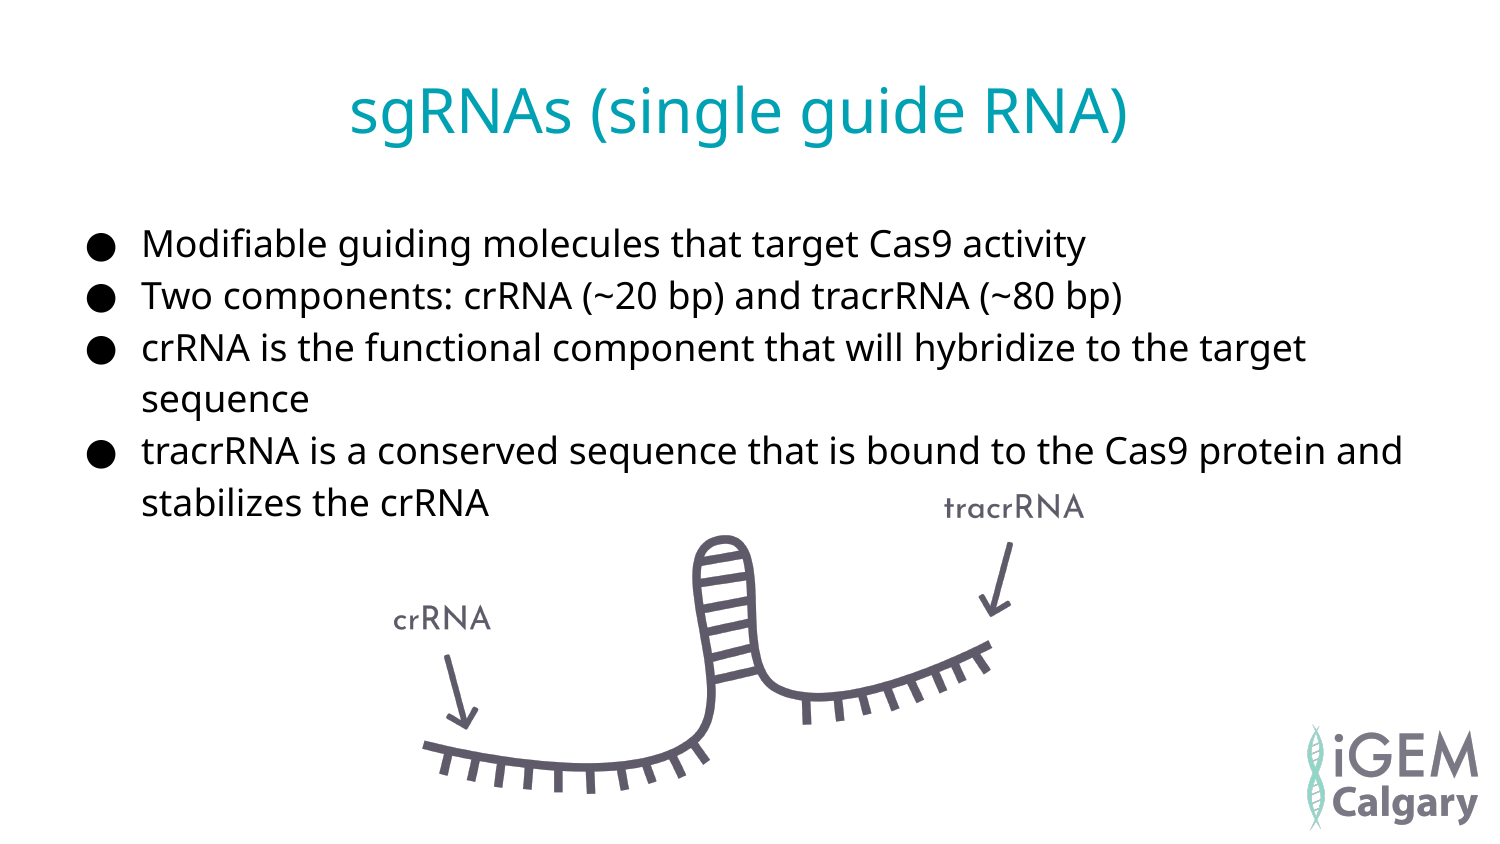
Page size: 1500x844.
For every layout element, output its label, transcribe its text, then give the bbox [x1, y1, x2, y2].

text_box T7 Binary Vector System [1304, 817, 1488, 833]
text_box sgRNAs (single guide RNA) [40, 56, 1438, 151]
text_box Modifiable guiding molecules that target Cas9 activity Two components: crRNA (~20 bp) and tracrRNA (~80 bp) crRNA is the functional component that will hybridize to the target sequence tracrRNA is a conserved sequence that is bound to the Cas9 protein and stabilizes the crRNA [51, 198, 1490, 817]
picture [394, 493, 1084, 795]
